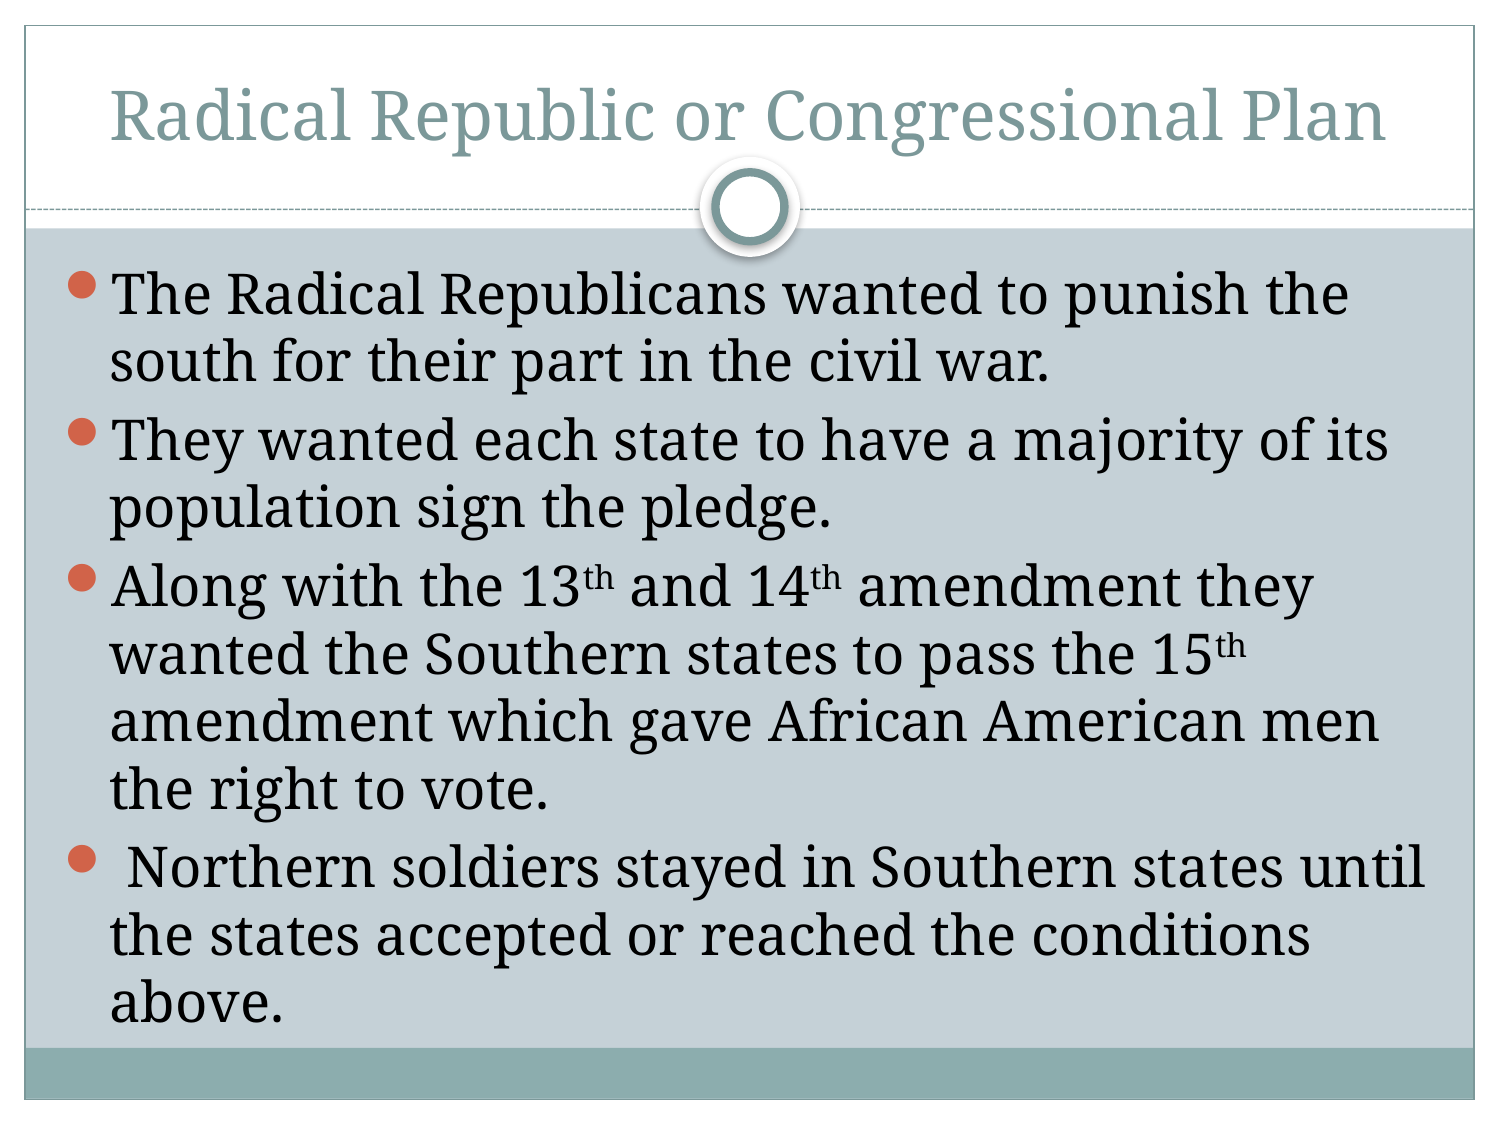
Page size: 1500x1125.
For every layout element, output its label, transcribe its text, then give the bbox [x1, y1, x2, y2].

list The Radical Republicans wanted to punish the south for their part in the civil war. They wanted each state to have a majority of its population sign the pledge. Along with the 13th and 14th amendment they wanted the Southern states to pass the 15th amendment which gave African American men the right to vote. Northern soldiers stayed in Southern states until the states accepted or reached the conditions above. [49, 250, 1445, 1001]
title Radical Republic or Congressional Plan [49, 37, 1450, 162]
